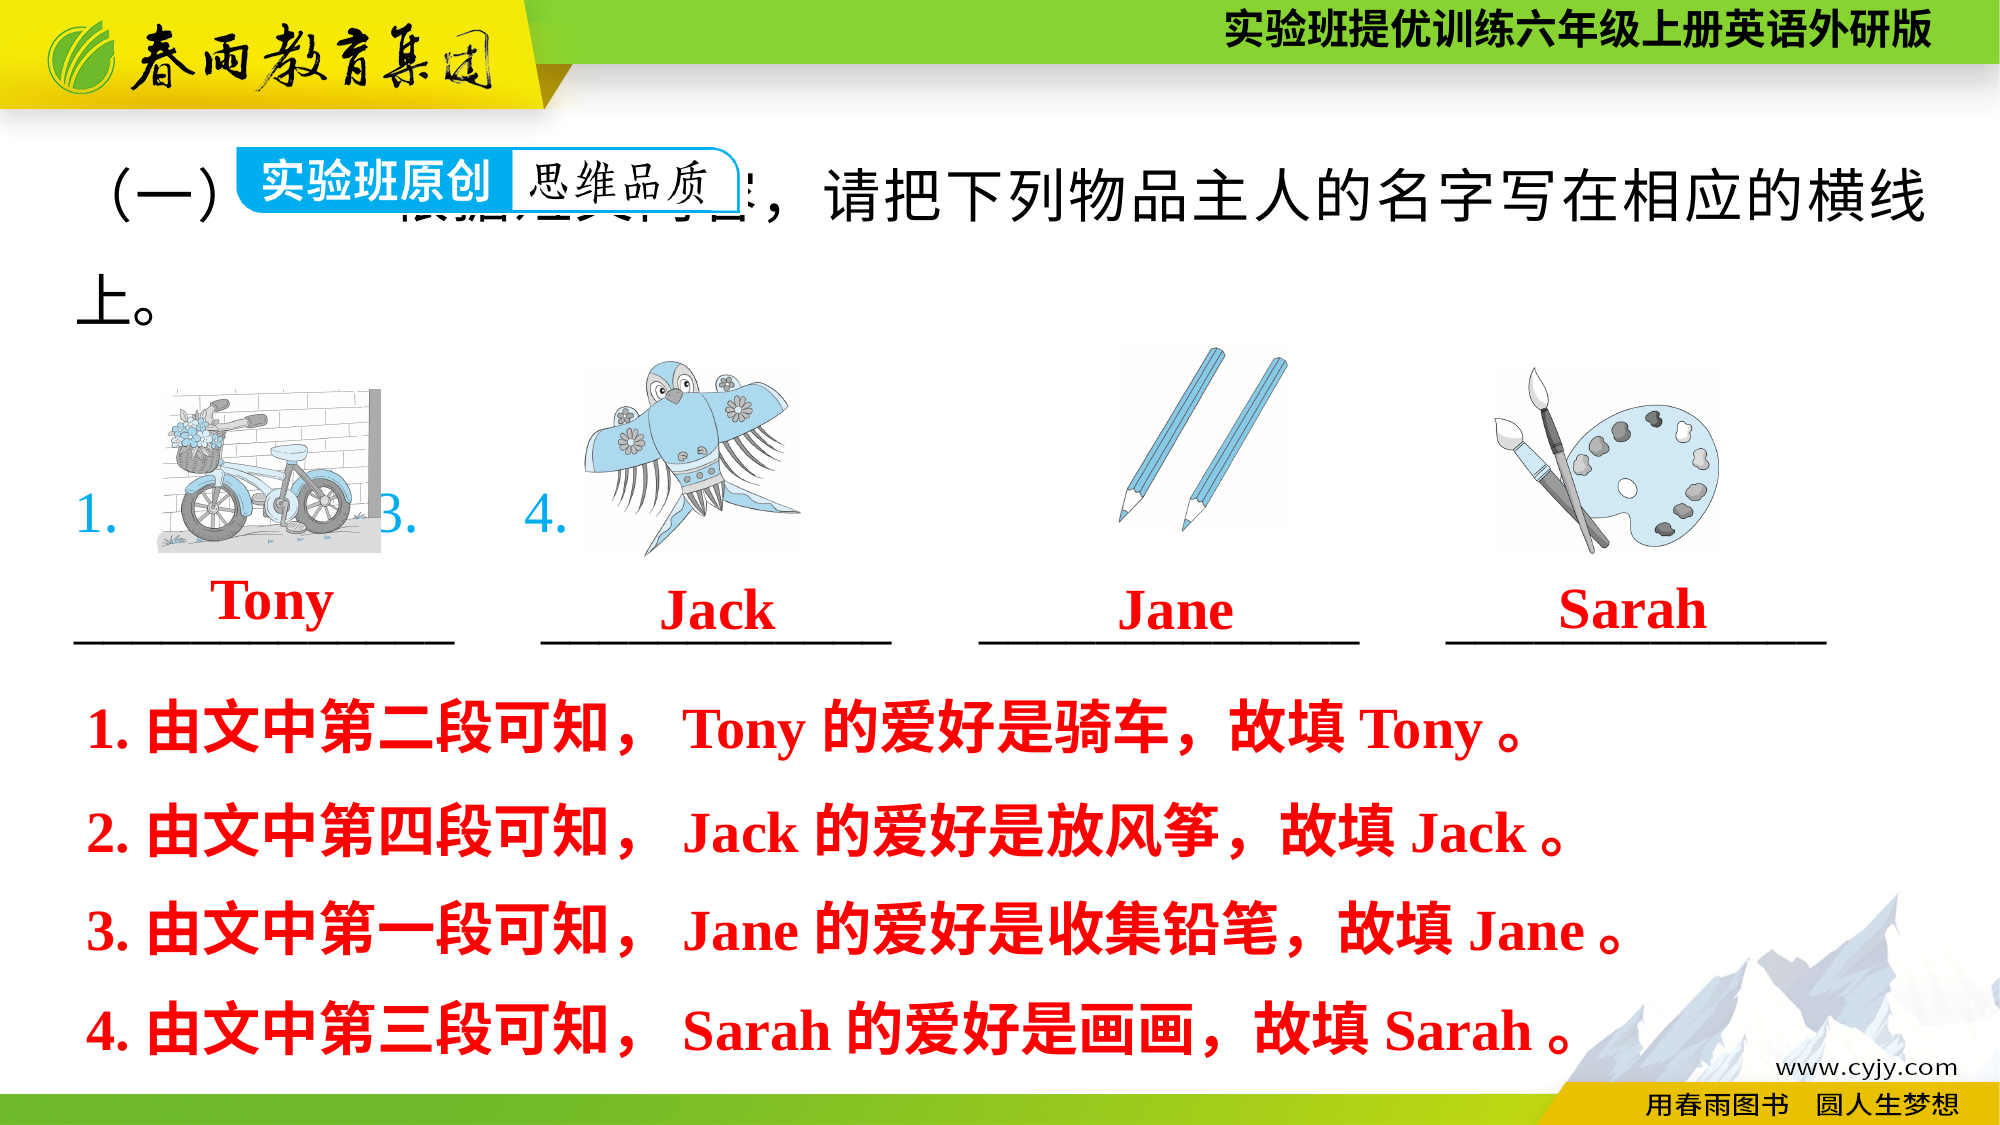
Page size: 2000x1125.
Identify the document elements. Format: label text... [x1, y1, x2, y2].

text_box Sarah [1544, 563, 1724, 648]
text_box Jane [1102, 563, 1250, 648]
text_box Tony [195, 561, 350, 639]
picture [0, 0, 2000, 1125]
text_box Jack [644, 565, 792, 648]
text_box 1.由文中第二段可知，Tony的爱好是骑车，故填Tony。 [71, 648, 1956, 768]
list （一） 根据短文内容，请把下列物品主人的名字写在相应的横线上。 1. 2. 3. 4. _____________ ____________ _____________ _____________ [59, 116, 1944, 663]
text_box 3.由文中第一段可知，Jane的爱好是收集铅笔，故填Jane。 [71, 850, 1956, 949]
text_box 2.由文中第四段可知，Jack的爱好是放风筝，故填Jack。 [71, 768, 1956, 850]
text_box 4.由文中第三段可知，Sarah的爱好是画画，故填Sarah。 [71, 949, 1956, 1070]
